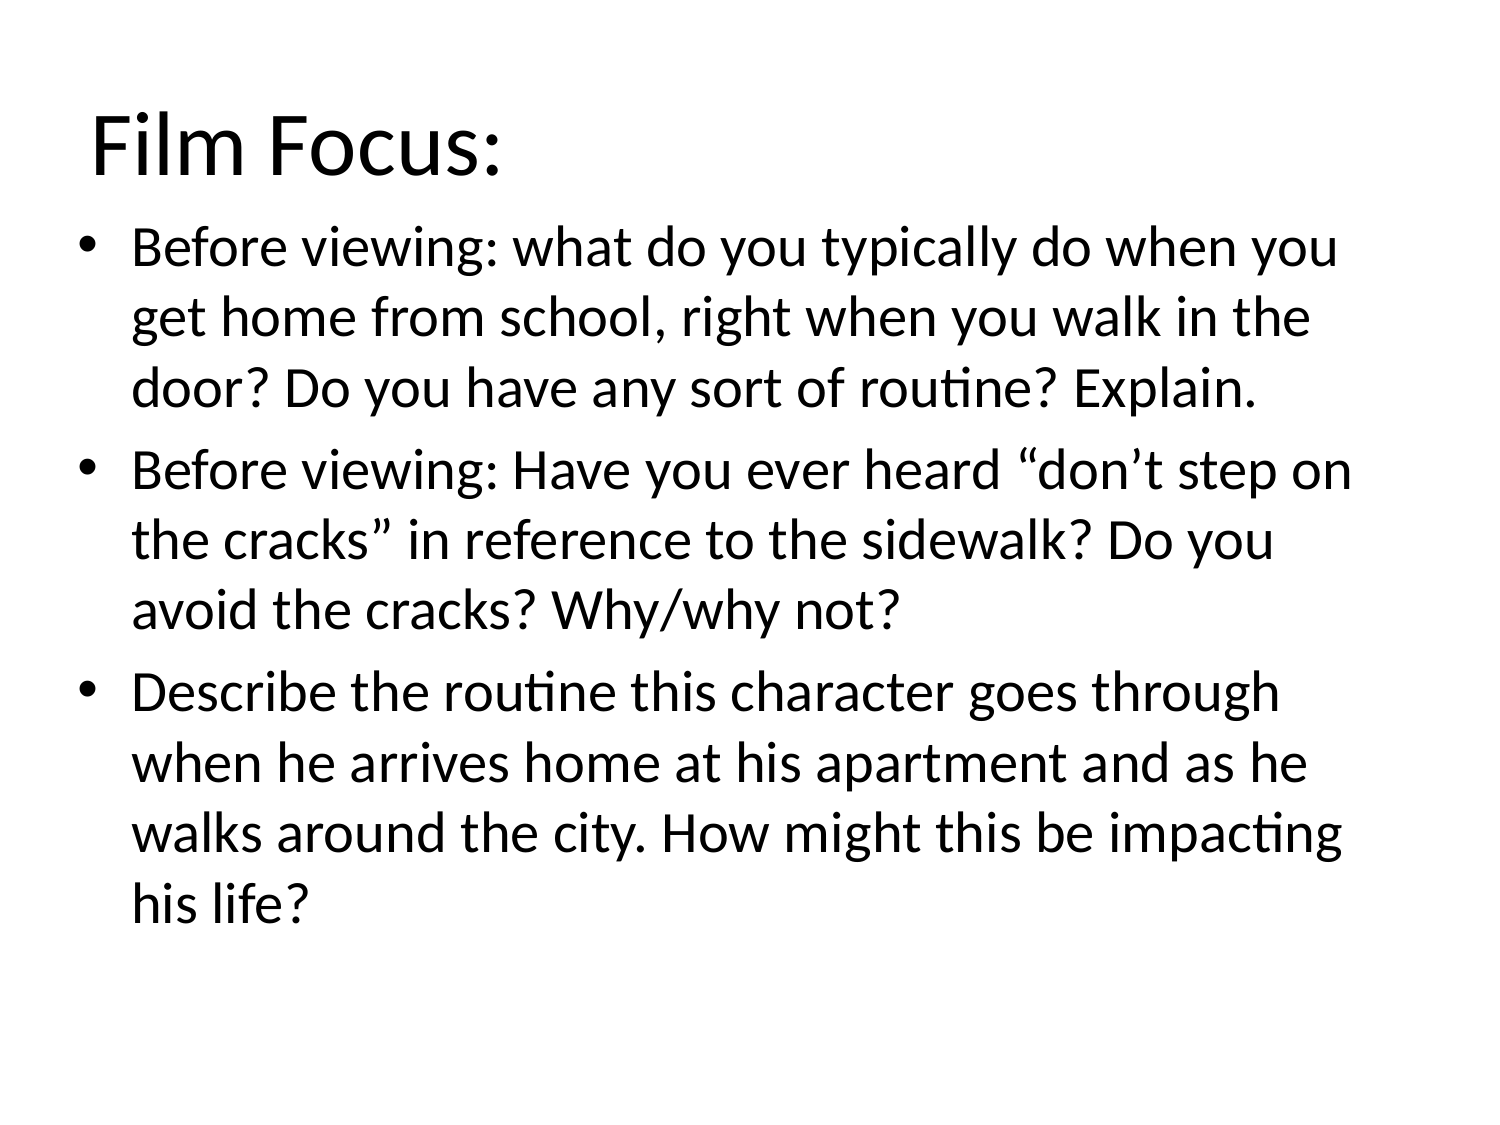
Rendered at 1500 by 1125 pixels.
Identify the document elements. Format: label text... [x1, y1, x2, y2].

list Before viewing: what do you typically do when you get home from school, right when you walk in the door? Do you have any sort of routine? Explain. Before viewing: Have you ever heard “don’t step on the cracks” in reference to the sidewalk? Do you avoid the cracks? Why/why not? Describe the routine this character goes through when he arrives home at his apartment and as he walks around the city. How might this be impacting his life? [62, 200, 1413, 943]
title Film Focus: [75, 45, 1425, 233]
